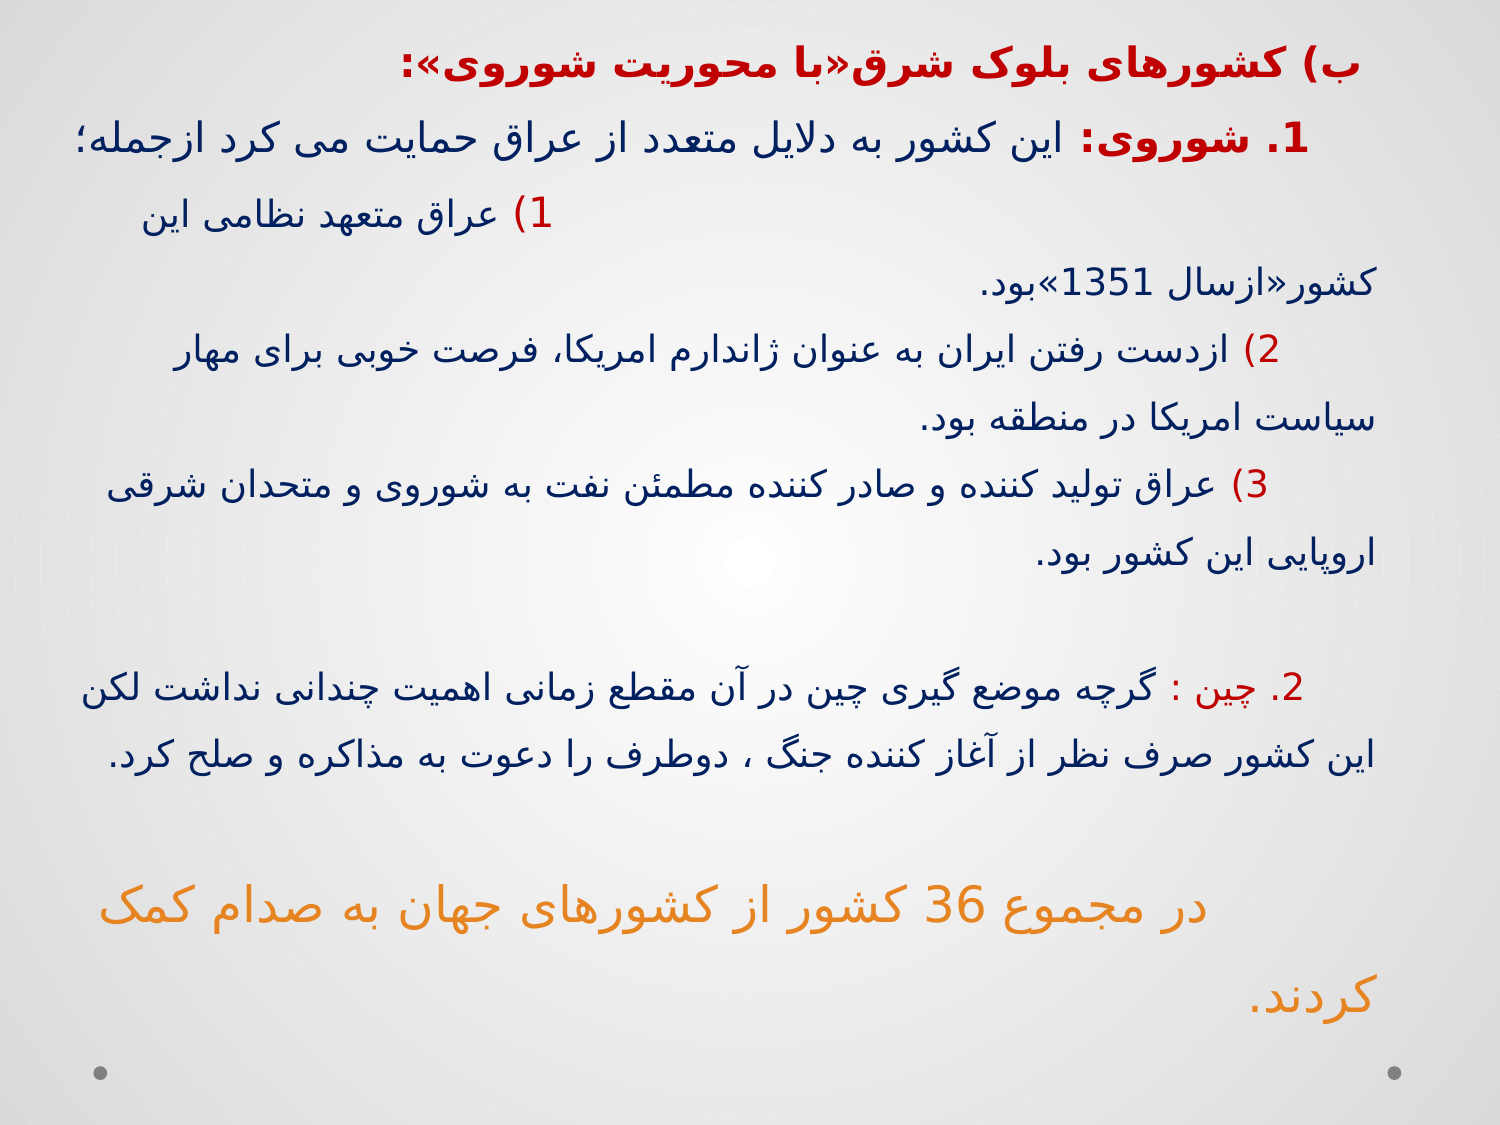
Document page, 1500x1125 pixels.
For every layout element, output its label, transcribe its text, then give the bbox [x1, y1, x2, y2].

title ب) کشورهای بلوک شرق«با محوریت شوروی»: 1. شوروی: این کشور به دلایل متعدد از عراق حمایت می کرد ازجمله؛ 1) عراق متعهد نظامی این کشور«ازسال 1351»بود. 2) ازدست رفتن ایران به عنوان ژاندارم امریکا، فرصت خوبی برای مهار سیاست امریکا در منطقه بود. 3) عراق تولید کننده و صادر کننده مطمئن نفت به شوروی و متحدان شرقی اروپایی این کشور بود. 2. چین : گرچه موضع گیری چین در آن مقطع زمانی اهمیت چندانی نداشت لکن این کشور صرف نظر از آغاز کننده جنگ ، دوطرف را دعوت به مذاکره و صلح کرد. در مجموع 36 کشور از کشورهای جهان به صدام کمک کردند. [29, 351, 1392, 1125]
